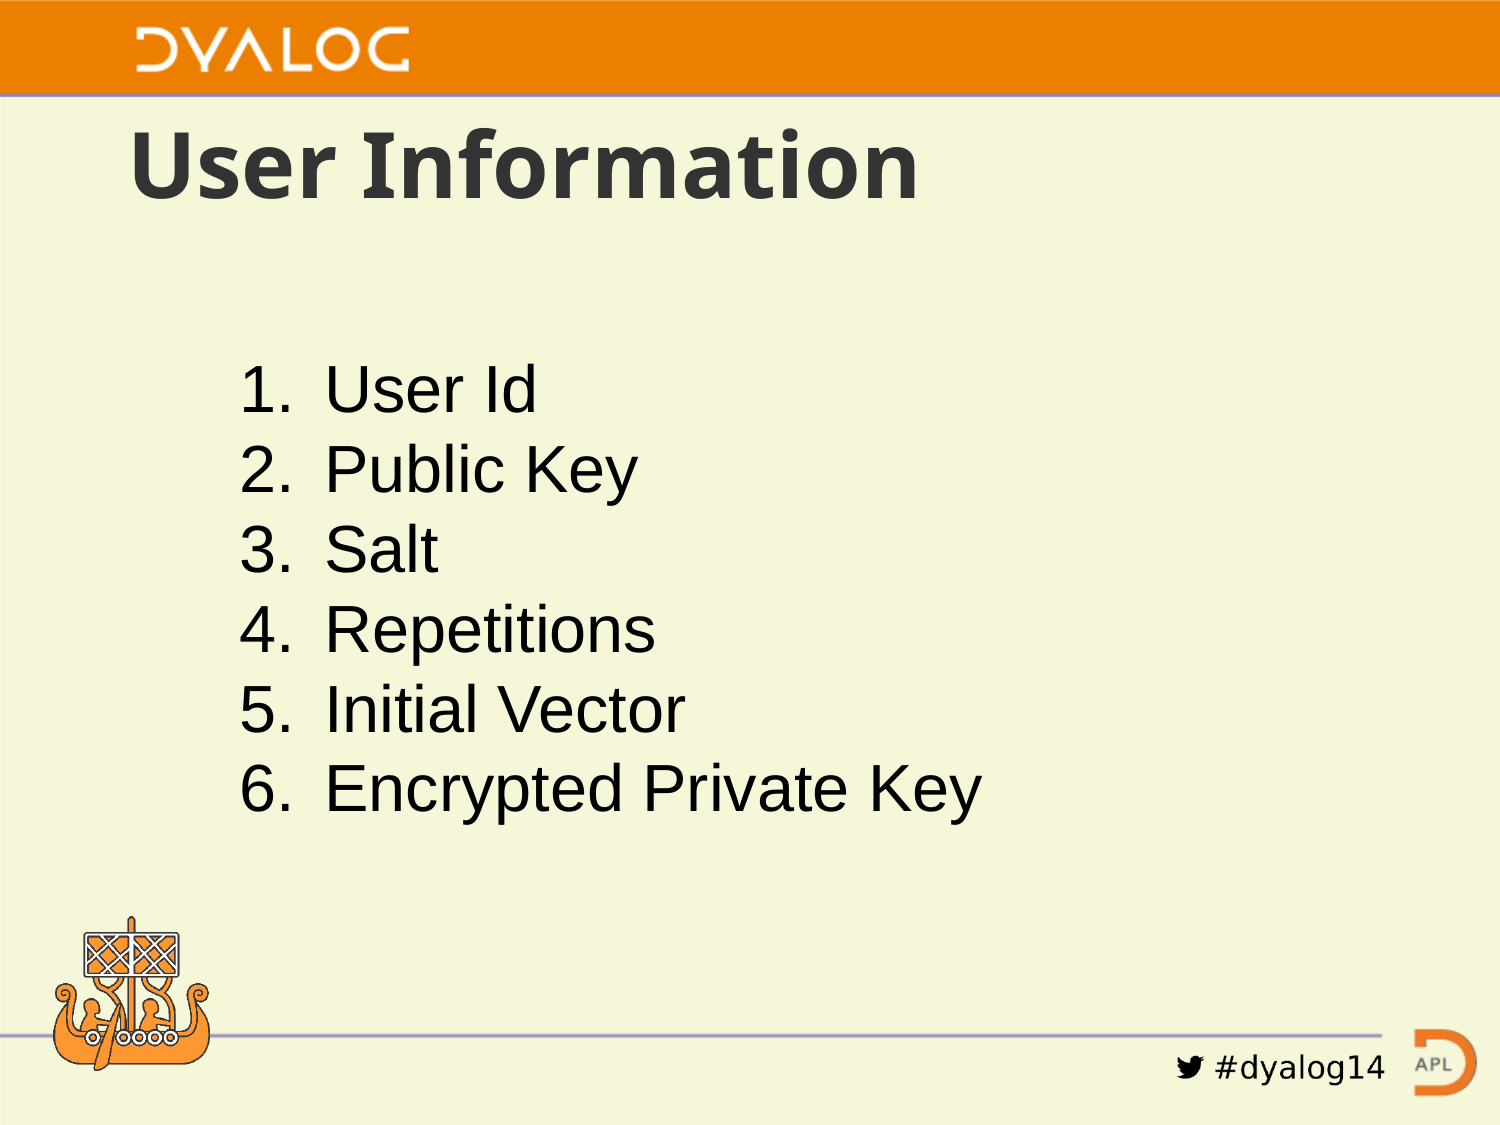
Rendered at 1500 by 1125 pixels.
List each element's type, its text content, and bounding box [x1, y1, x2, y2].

title User Information [112, 99, 1388, 288]
picture [0, 0, 1500, 1125]
subtitle User Id Public Key Salt Repetitions Initial Vector Encrypted Private Key [225, 338, 1365, 925]
